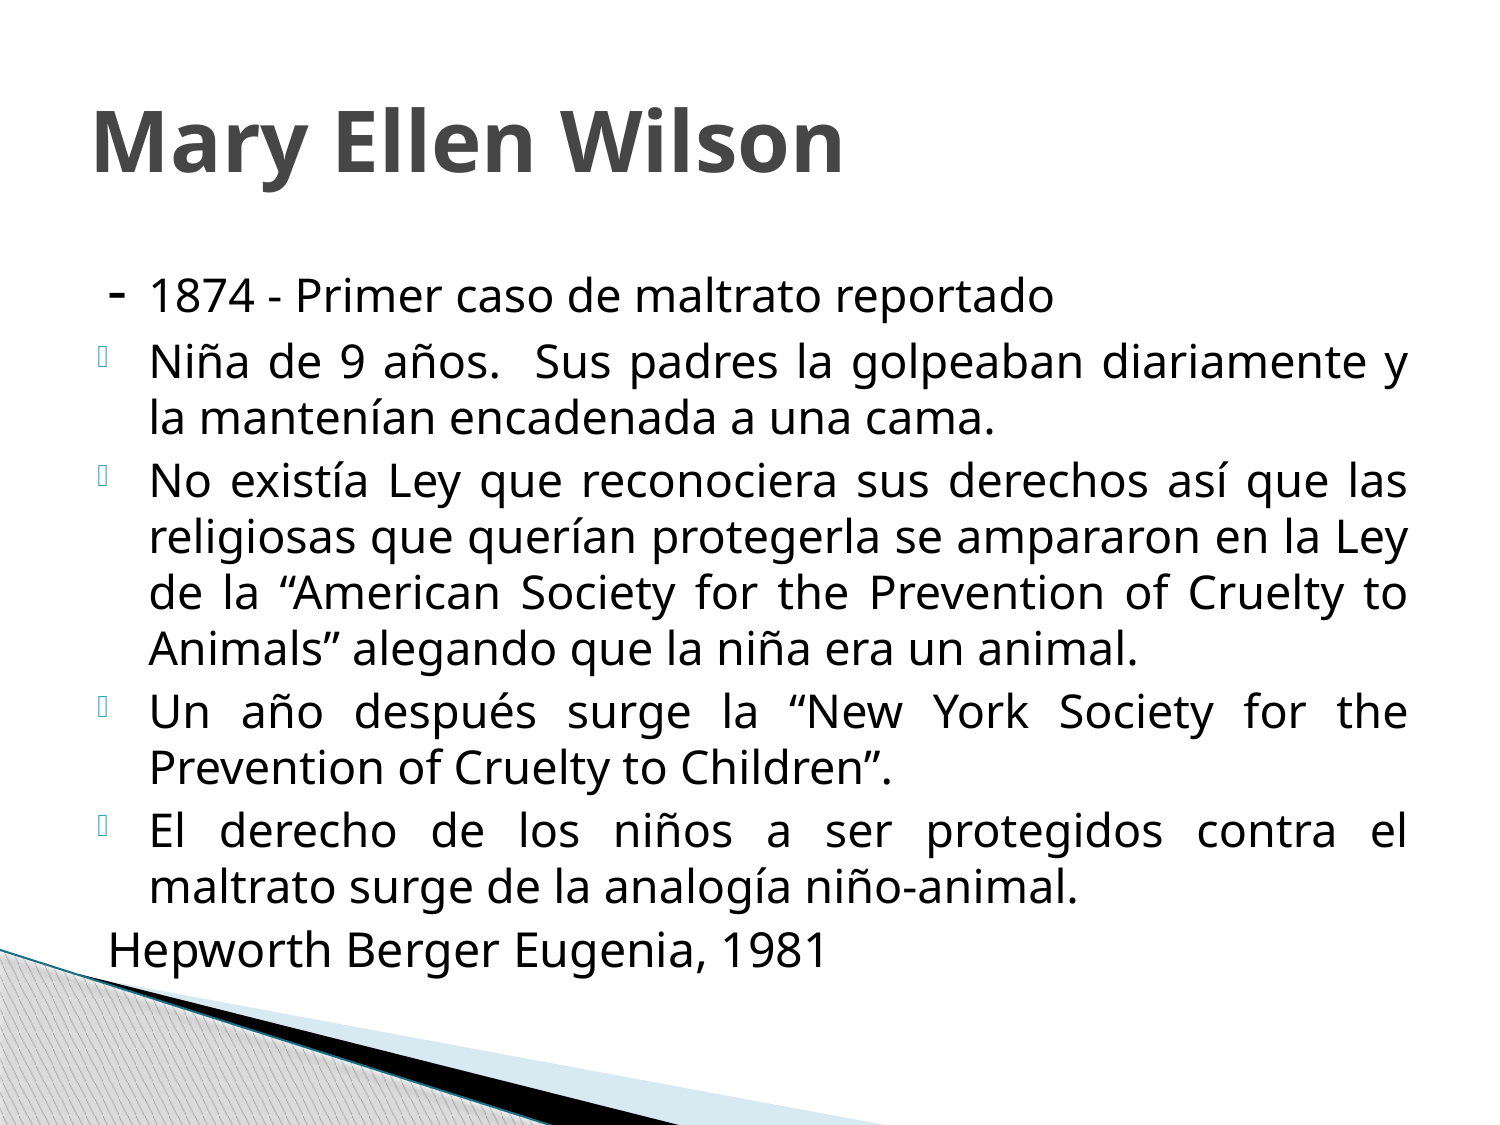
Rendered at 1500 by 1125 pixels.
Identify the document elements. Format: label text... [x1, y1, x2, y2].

title Mary Ellen Wilson [75, 45, 1425, 233]
list - 1874 - Primer caso de maltrato reportado Niña de 9 años. Sus padres la golpeaban diariamente y la mantenían encadenada a una cama. No existía Ley que reconociera sus derechos así que las religiosas que querían protegerla se ampararon en la Ley de la “American Society for the Prevention of Cruelty to Animals” alegando que la niña era un animal. Un año después surge la “New York Society for the Prevention of Cruelty to Children”. El derecho de los niños a ser protegidos contra el maltrato surge de la analogía niño-animal. Hepworth Berger Eugenia, 1981 [75, 243, 1425, 986]
